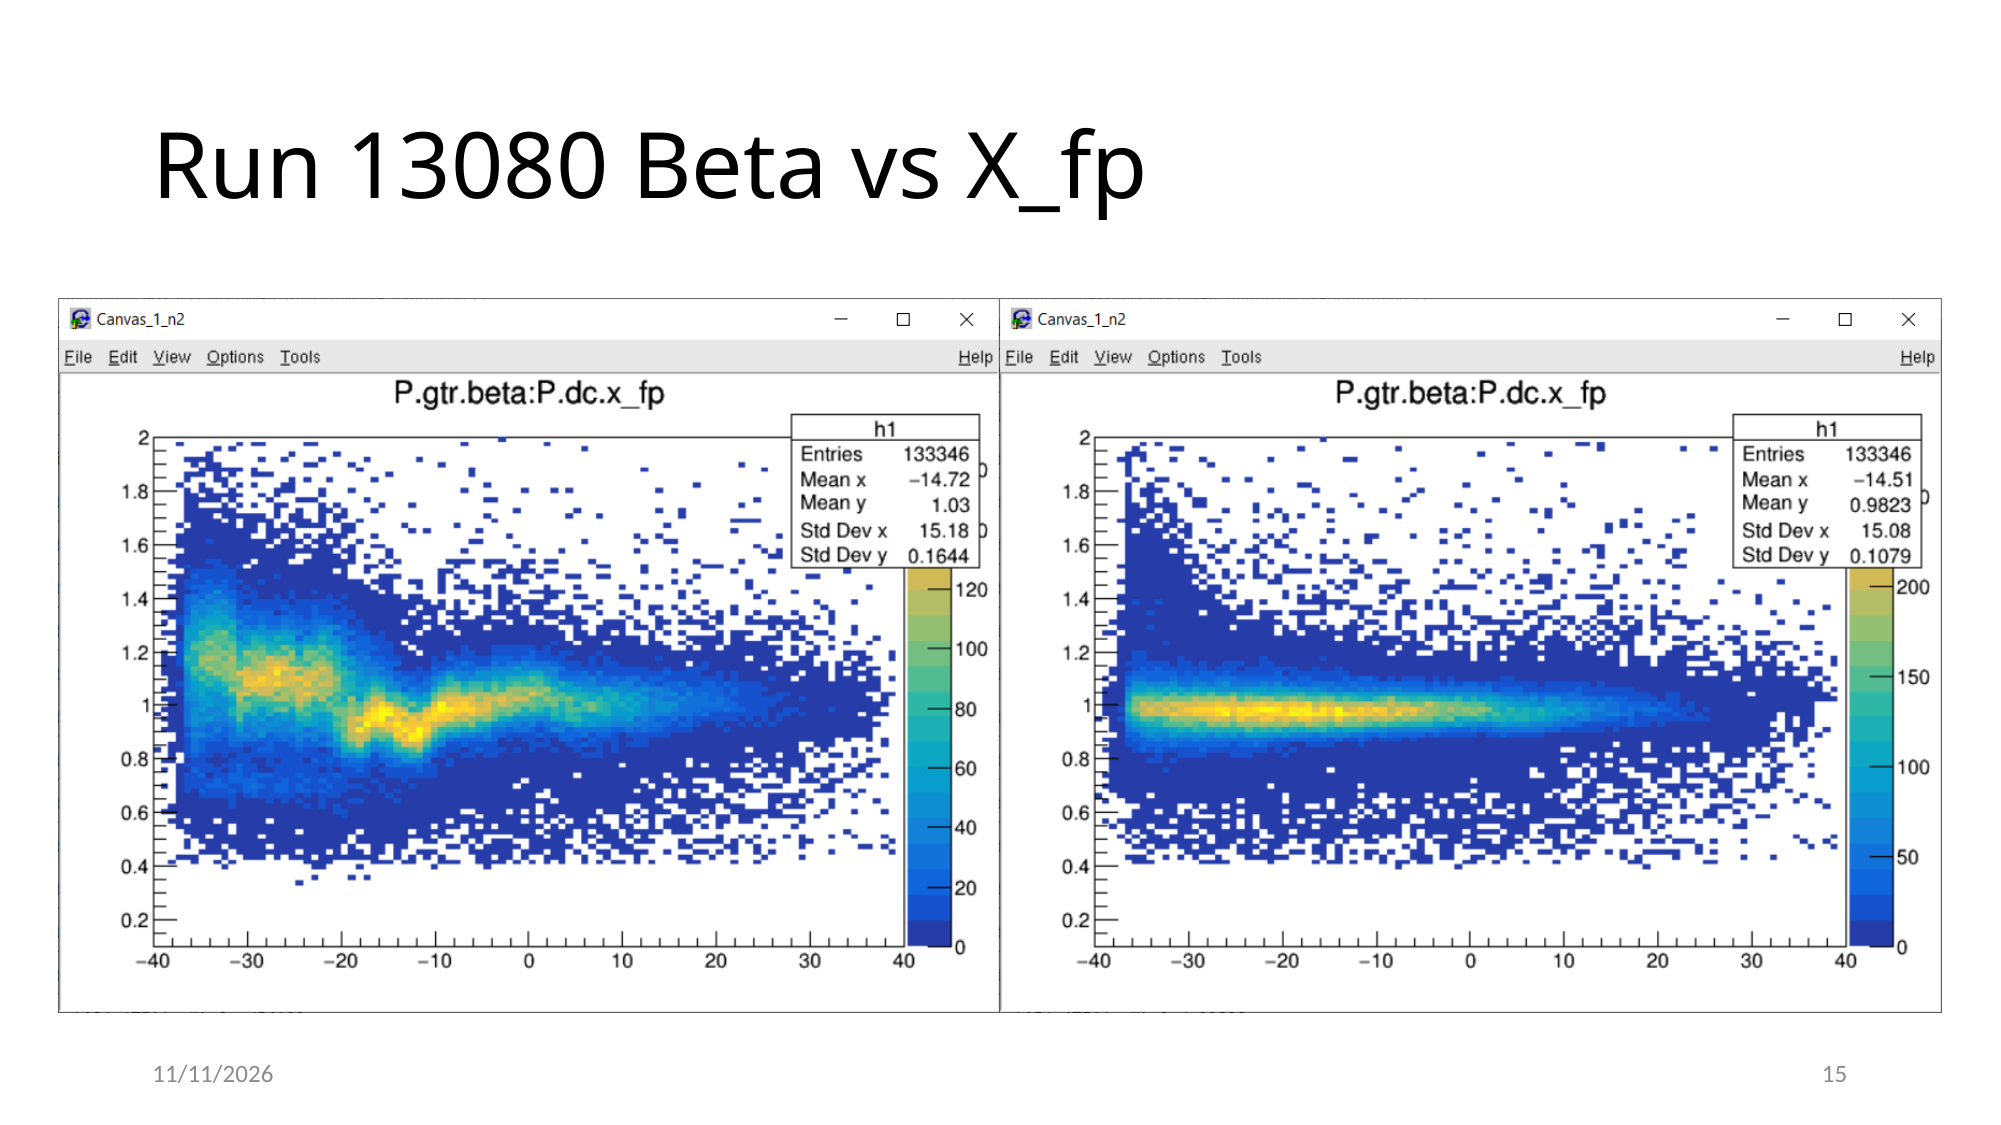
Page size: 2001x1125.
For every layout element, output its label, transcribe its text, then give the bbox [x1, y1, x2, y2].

picture [999, 298, 1942, 1013]
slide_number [137, 1042, 588, 1103]
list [58, 298, 999, 1013]
slide_number 15 [1412, 1042, 1863, 1103]
title Run 13080 Beta vs X_fp [137, 59, 1863, 278]
